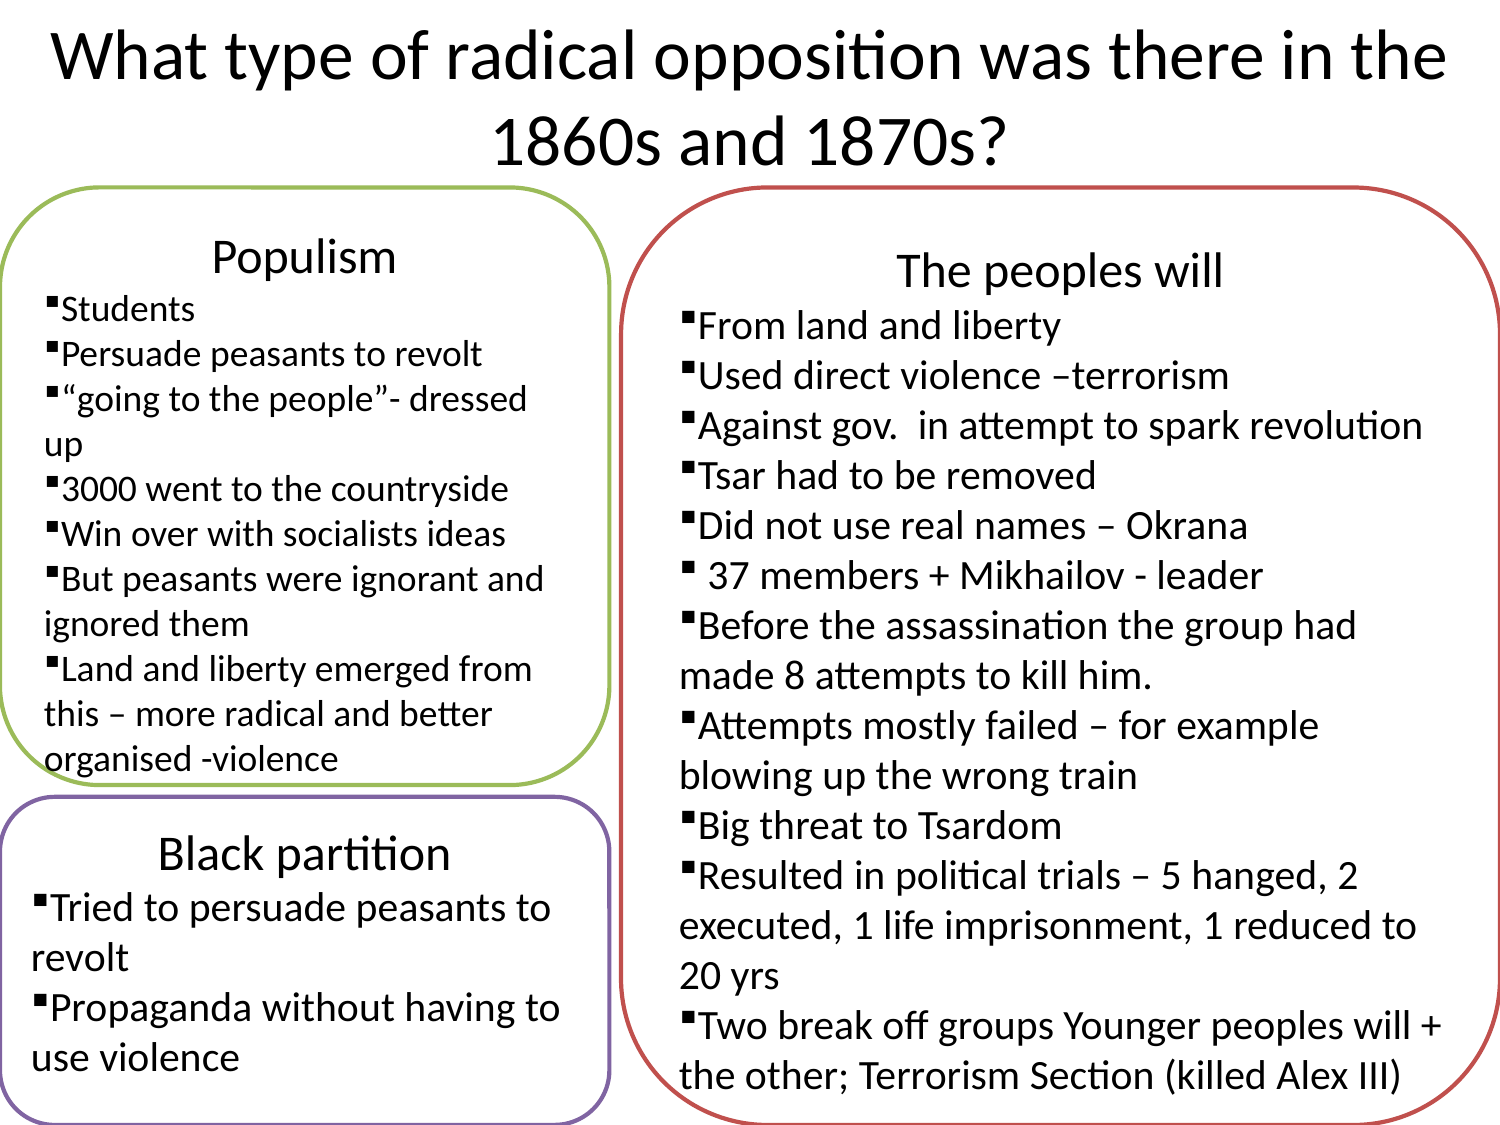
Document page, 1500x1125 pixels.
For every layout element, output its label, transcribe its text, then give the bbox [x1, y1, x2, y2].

text_box The peoples will From land and liberty Used direct violence –terrorism Against gov. in attempt to spark revolution Tsar had to be removed Did not use real names – Okrana 37 members + Mikhailov - leader Before the assassination the group had made 8 attempts to kill him. Attempts mostly failed – for example blowing up the wrong train Big threat to Tsardom Resulted in political trials – 5 hanged, 2 executed, 1 life imprisonment, 1 reduced to 20 yrs Two break off groups Younger peoples will + the other; Terrorism Section (killed Alex III) [618, 185, 1500, 1125]
text_box Populism Students Persuade peasants to revolt “going to the people”- dressed up 3000 went to the countryside Win over with socialists ideas But peasants were ignorant and ignored them Land and liberty emerged from this – more radical and better organised -violence [0, 185, 612, 788]
title What type of radical opposition was there in the 1860s and 1870s? [0, 0, 1500, 188]
text_box Black partition Tried to persuade peasants to revolt Propaganda without having to use violence [0, 794, 612, 1125]
